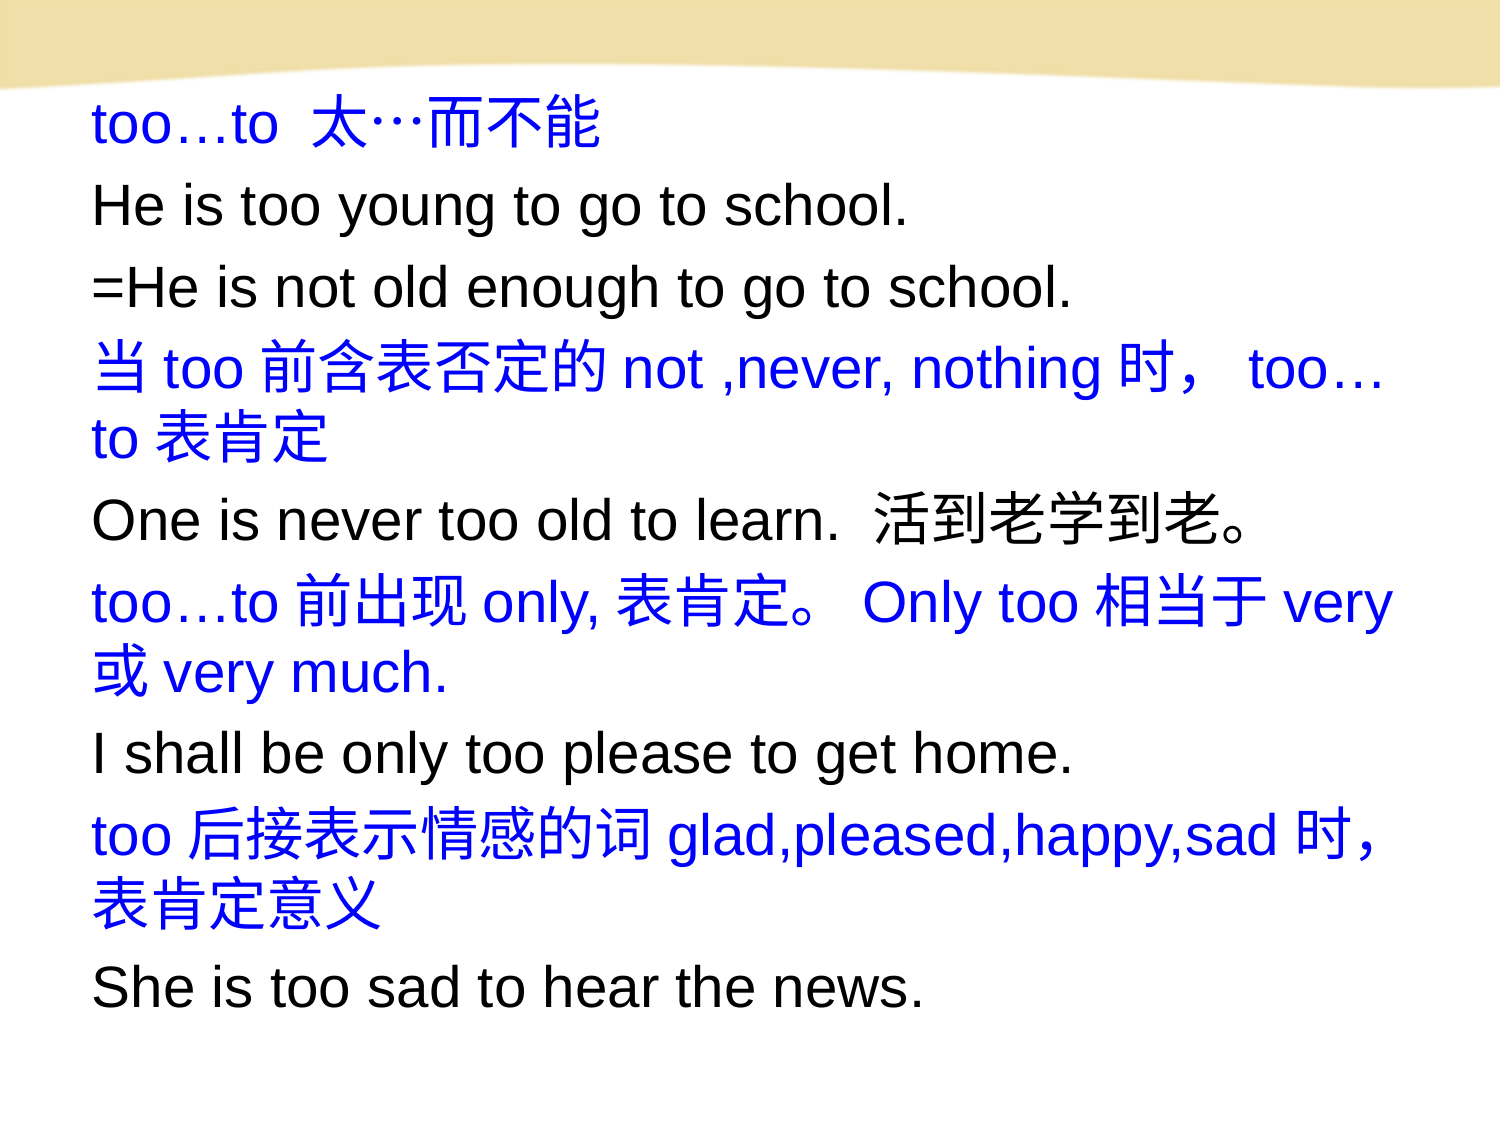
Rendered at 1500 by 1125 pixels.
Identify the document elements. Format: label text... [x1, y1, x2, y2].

list too…to 太…而不能 He is too young to go to school. =He is not old enough to go to school. 当too前含表否定的not ,never, nothing时，too…to表肯定 One is never too old to learn. 活到老学到老。 too…to前出现only,表肯定。Only too相当于very或very much. I shall be only too please to get home. too后接表示情感的词glad,pleased,happy,sad时，表肯定意义 She is too sad to hear the news. [76, 78, 1427, 1125]
picture [0, 0, 1500, 1125]
